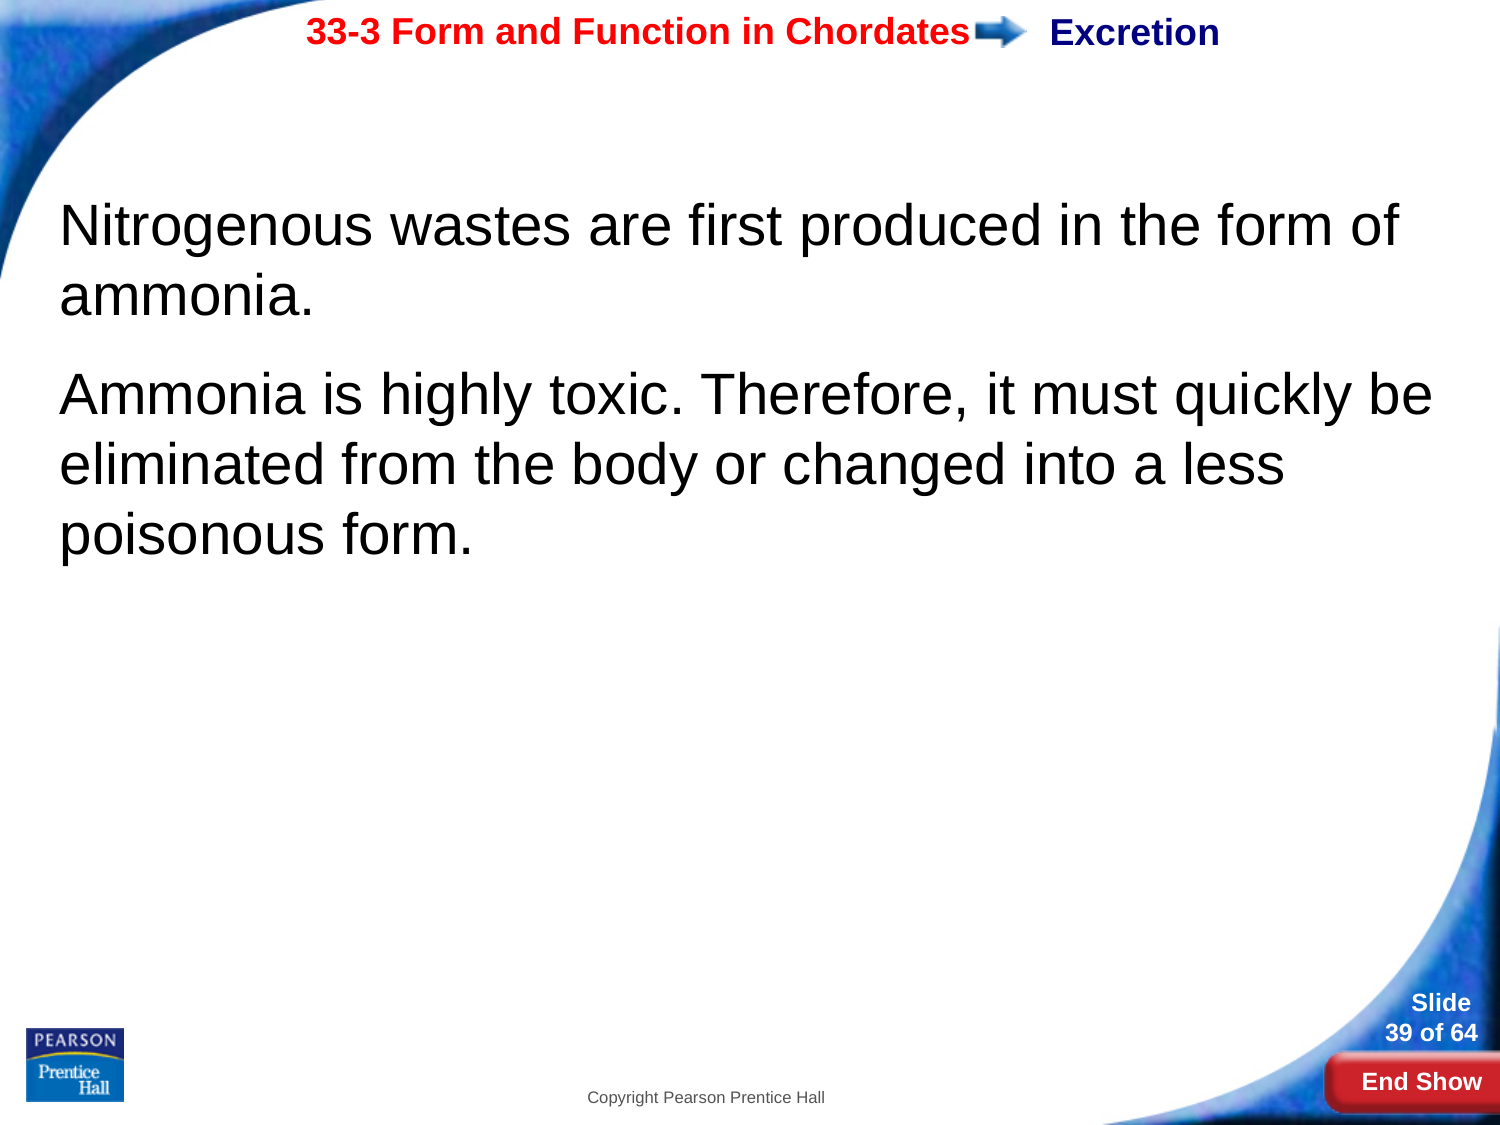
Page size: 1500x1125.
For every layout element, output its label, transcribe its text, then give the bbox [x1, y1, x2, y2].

title Excretion [1034, 0, 1500, 76]
picture [0, 0, 1500, 1125]
list Nitrogenous wastes are first produced in the form of ammonia. Ammonia is highly toxic. Therefore, it must quickly be eliminated from the body or changed into a less poisonous form. [44, 179, 1463, 976]
footer Copyright Pearson Prentice Hall [468, 1078, 945, 1105]
